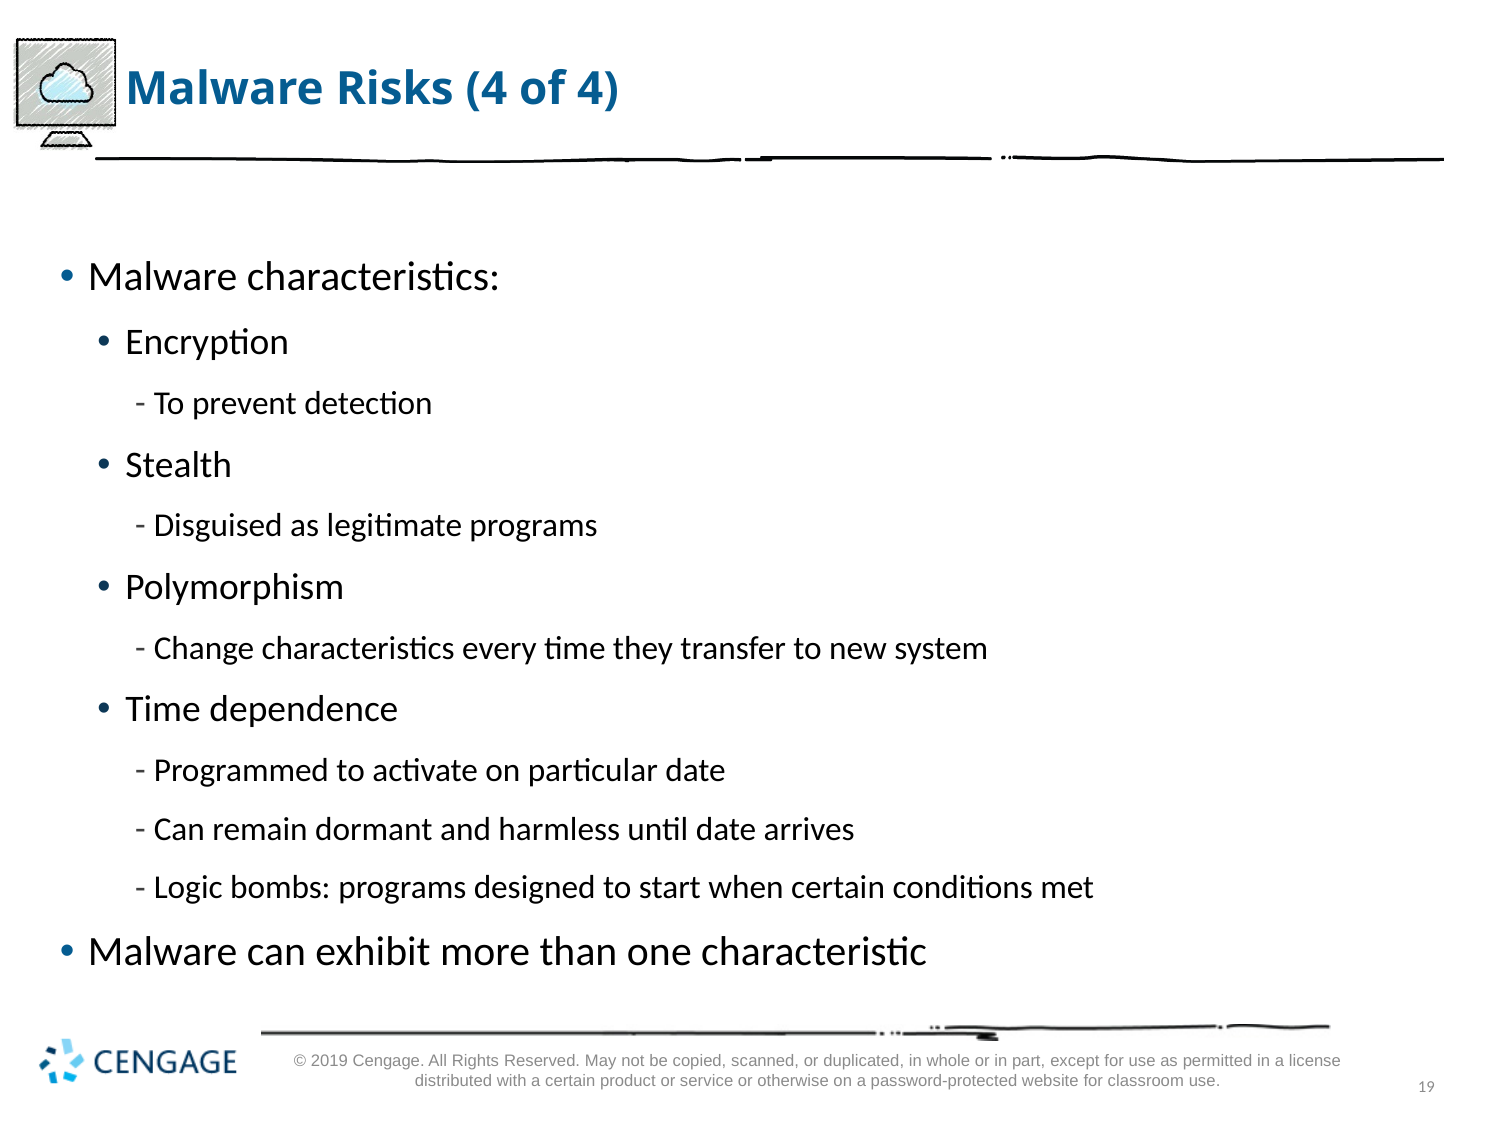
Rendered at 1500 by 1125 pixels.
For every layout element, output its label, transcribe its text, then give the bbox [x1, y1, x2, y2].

picture [13, 36, 117, 151]
picture [19, 1025, 249, 1096]
footer © 2019 Cengage. All Rights Reserved. May not be copied, scanned, or duplicated, in whole or in part, except for use as permitted in a license distributed with a certain product or service or otherwise on a password-protected website for classroom use. [262, 1050, 1375, 1091]
title Malware Risks (4 of 4) [125, 66, 1442, 116]
picture [261, 1024, 1331, 1041]
picture [95, 155, 1444, 163]
list Malware characteristics: Encryption To prevent detection Stealth Disguised as legitimate programs Polymorphism Change characteristics every time they transfer to new system Time dependence Programmed to activate on particular date Can remain dormant and harmless until date arrives Logic bombs: programs designed to start when certain conditions met Malware can exhibit more than one characteristic [59, 252, 1441, 983]
